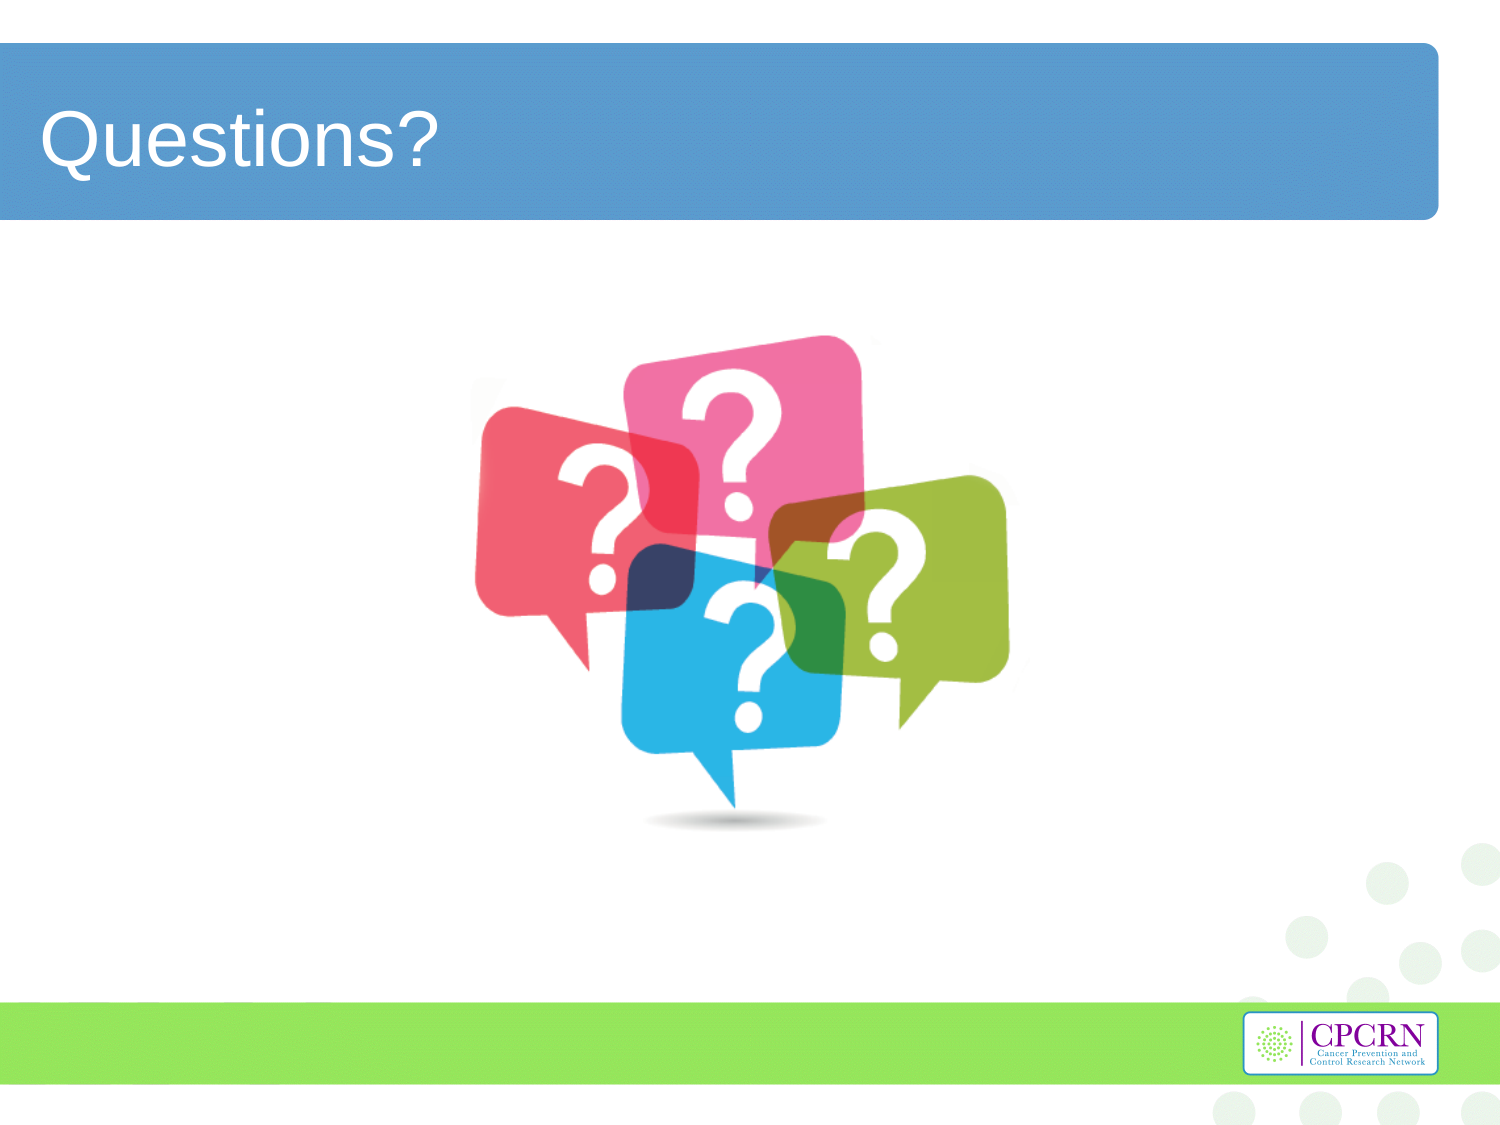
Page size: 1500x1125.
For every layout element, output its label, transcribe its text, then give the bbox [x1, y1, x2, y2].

title Questions? [24, 45, 1438, 225]
picture [0, 0, 1500, 1125]
